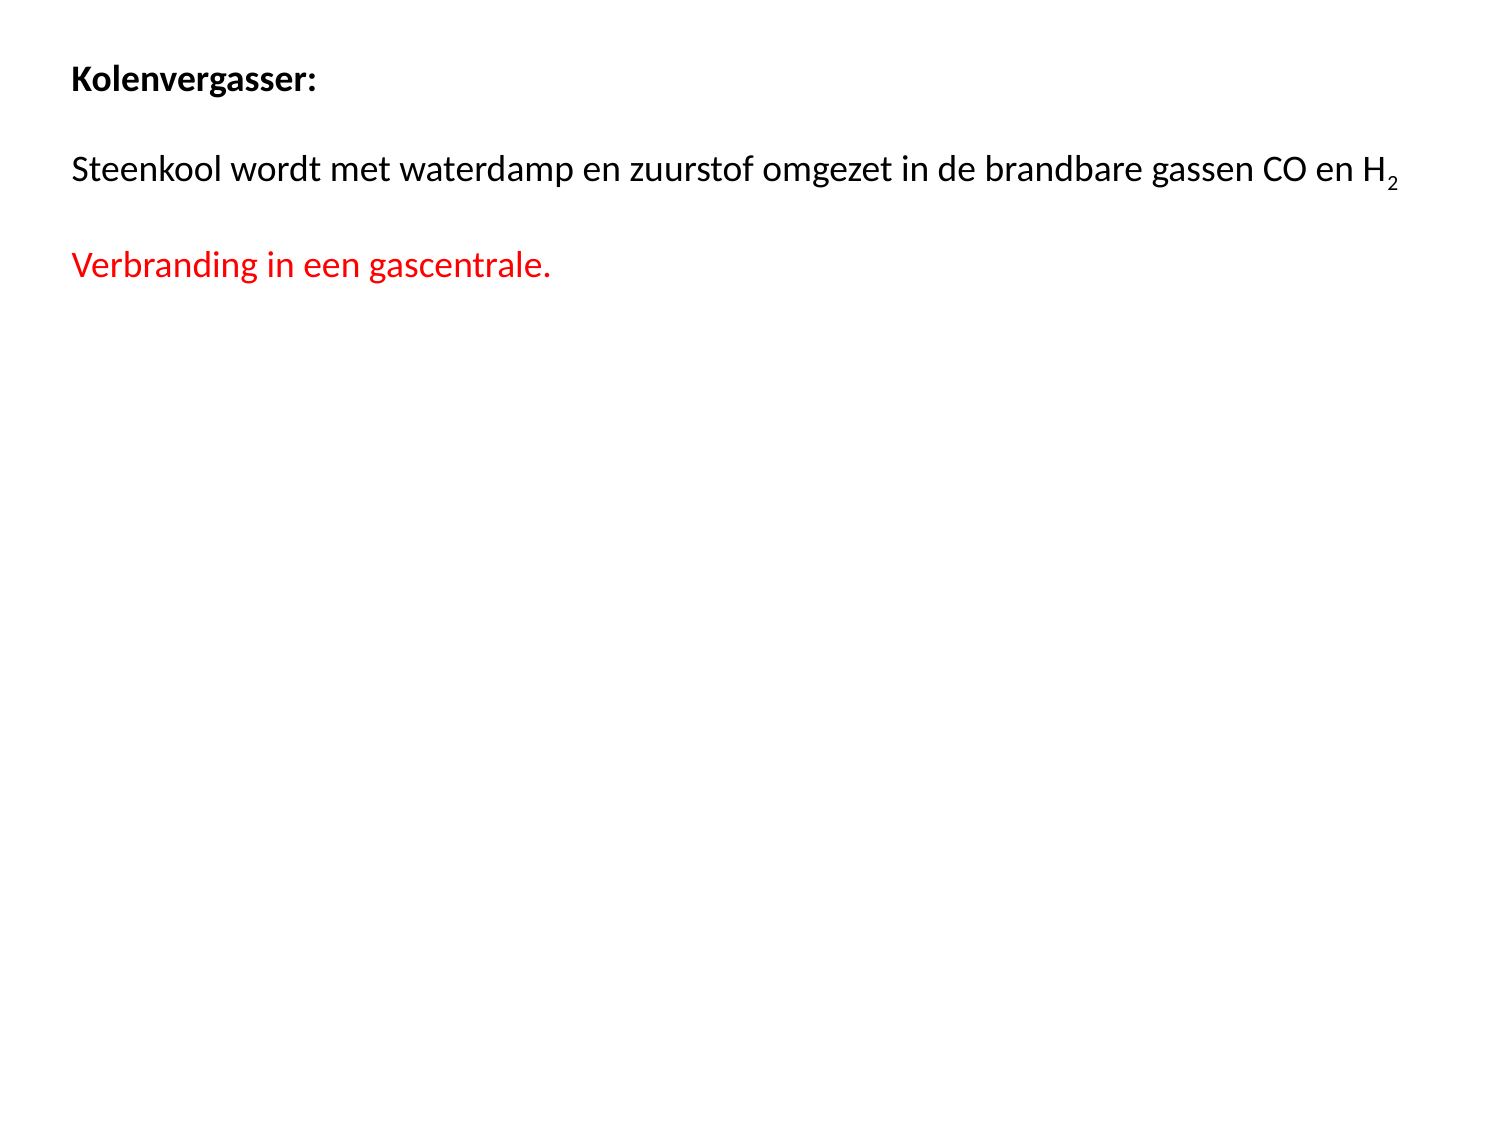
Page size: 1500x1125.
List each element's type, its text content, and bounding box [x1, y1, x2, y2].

text_box Kolenvergasser: Steenkool wordt met waterdamp en zuurstof omgezet in de brandbare gassen CO en H2 Verbranding in een gascentrale. [56, 46, 1489, 338]
